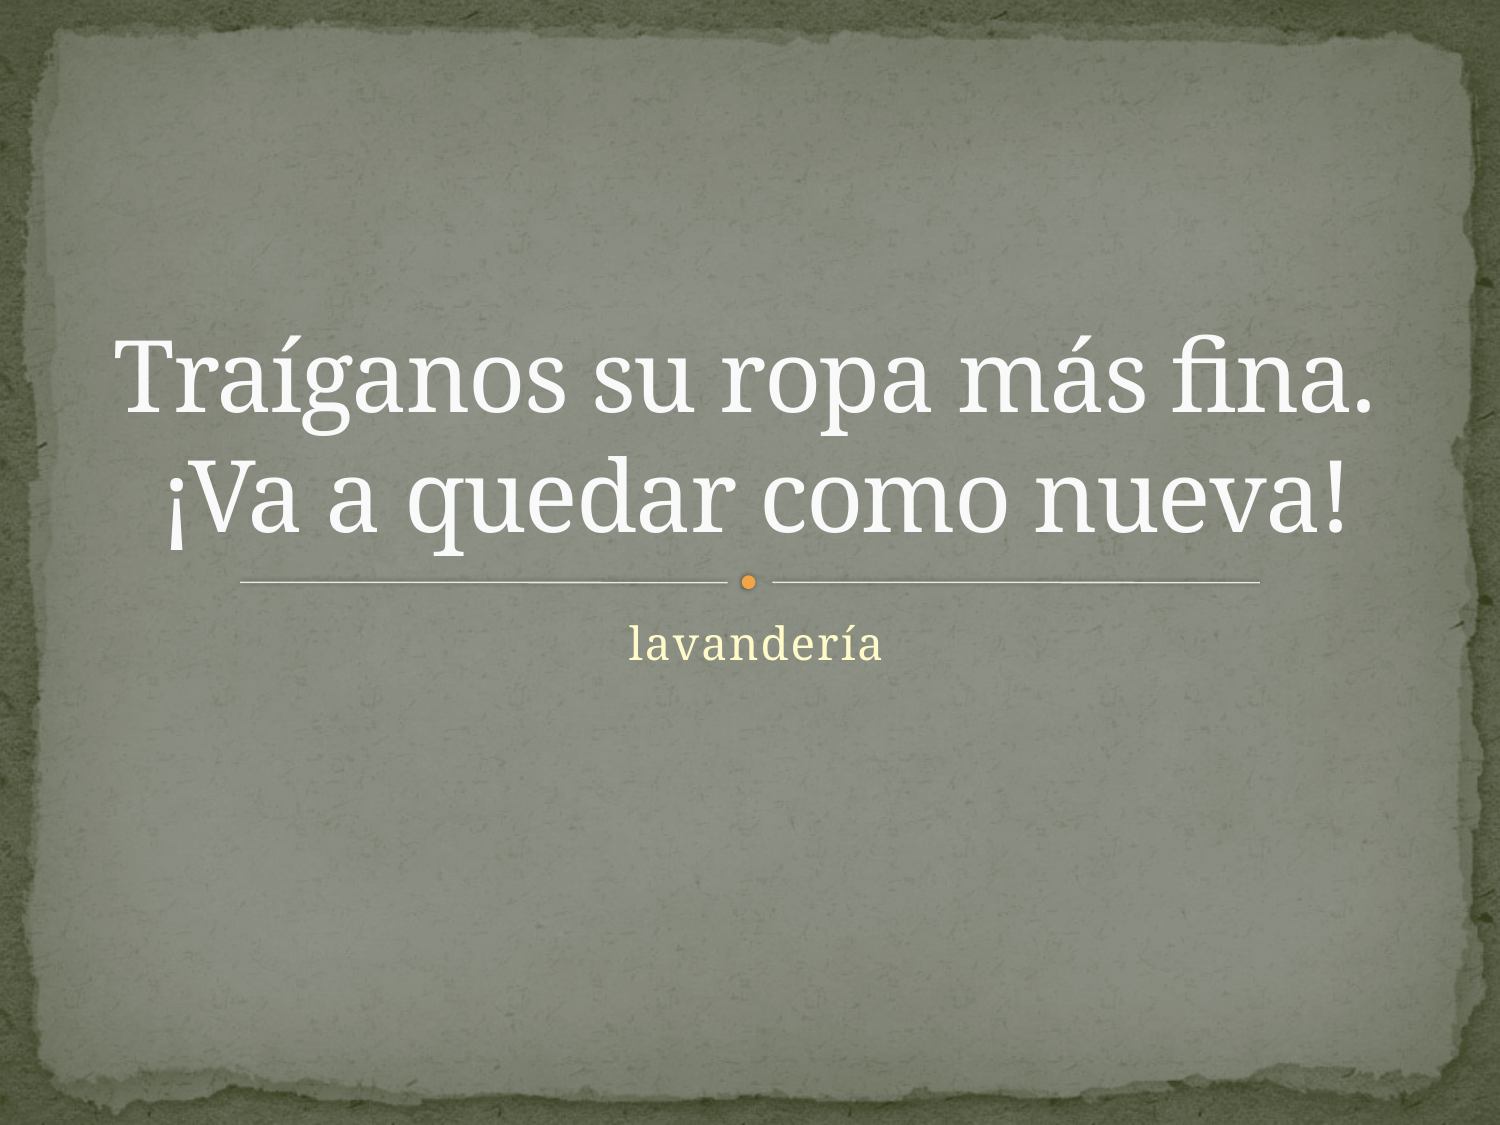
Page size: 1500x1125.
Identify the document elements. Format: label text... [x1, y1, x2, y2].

subtitle lavandería [75, 606, 1438, 795]
title Traíganos su ropa más fina. ¡Va a quedar como nueva! [74, 235, 1438, 561]
